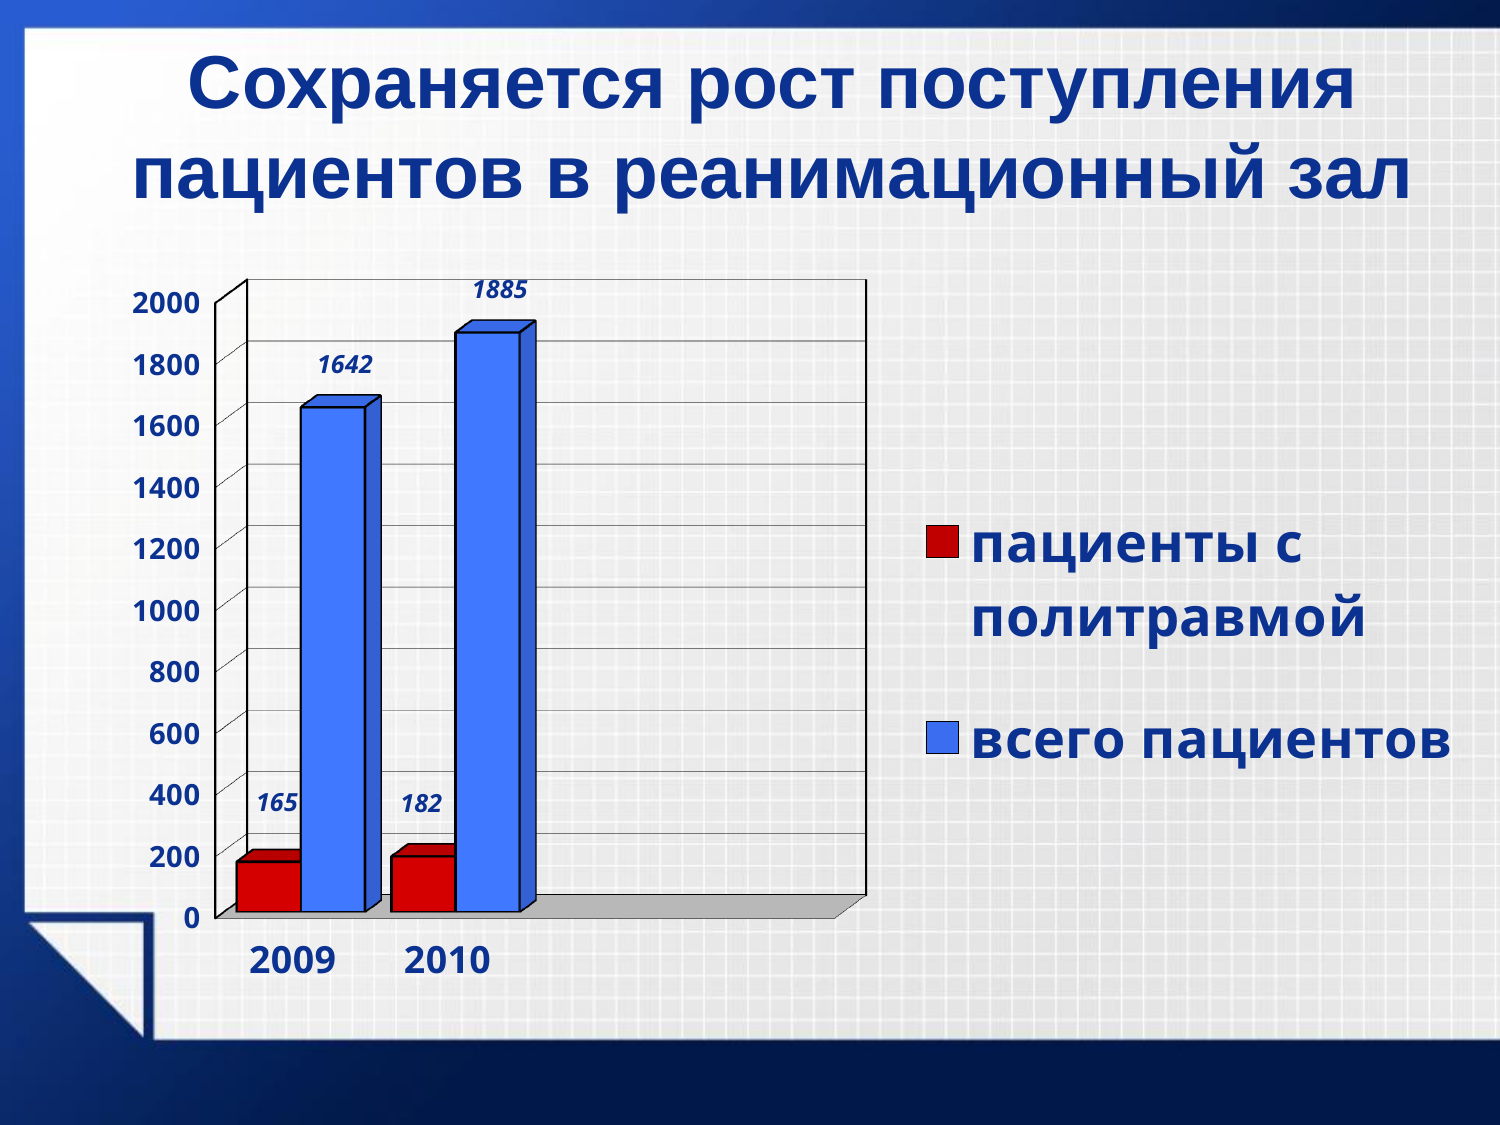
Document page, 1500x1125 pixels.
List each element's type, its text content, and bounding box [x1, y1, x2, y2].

picture [0, 0, 1500, 1125]
chart [72, 251, 1500, 1016]
title Сохраняется рост поступления пациентов в реанимационный зал [74, 62, 1471, 185]
